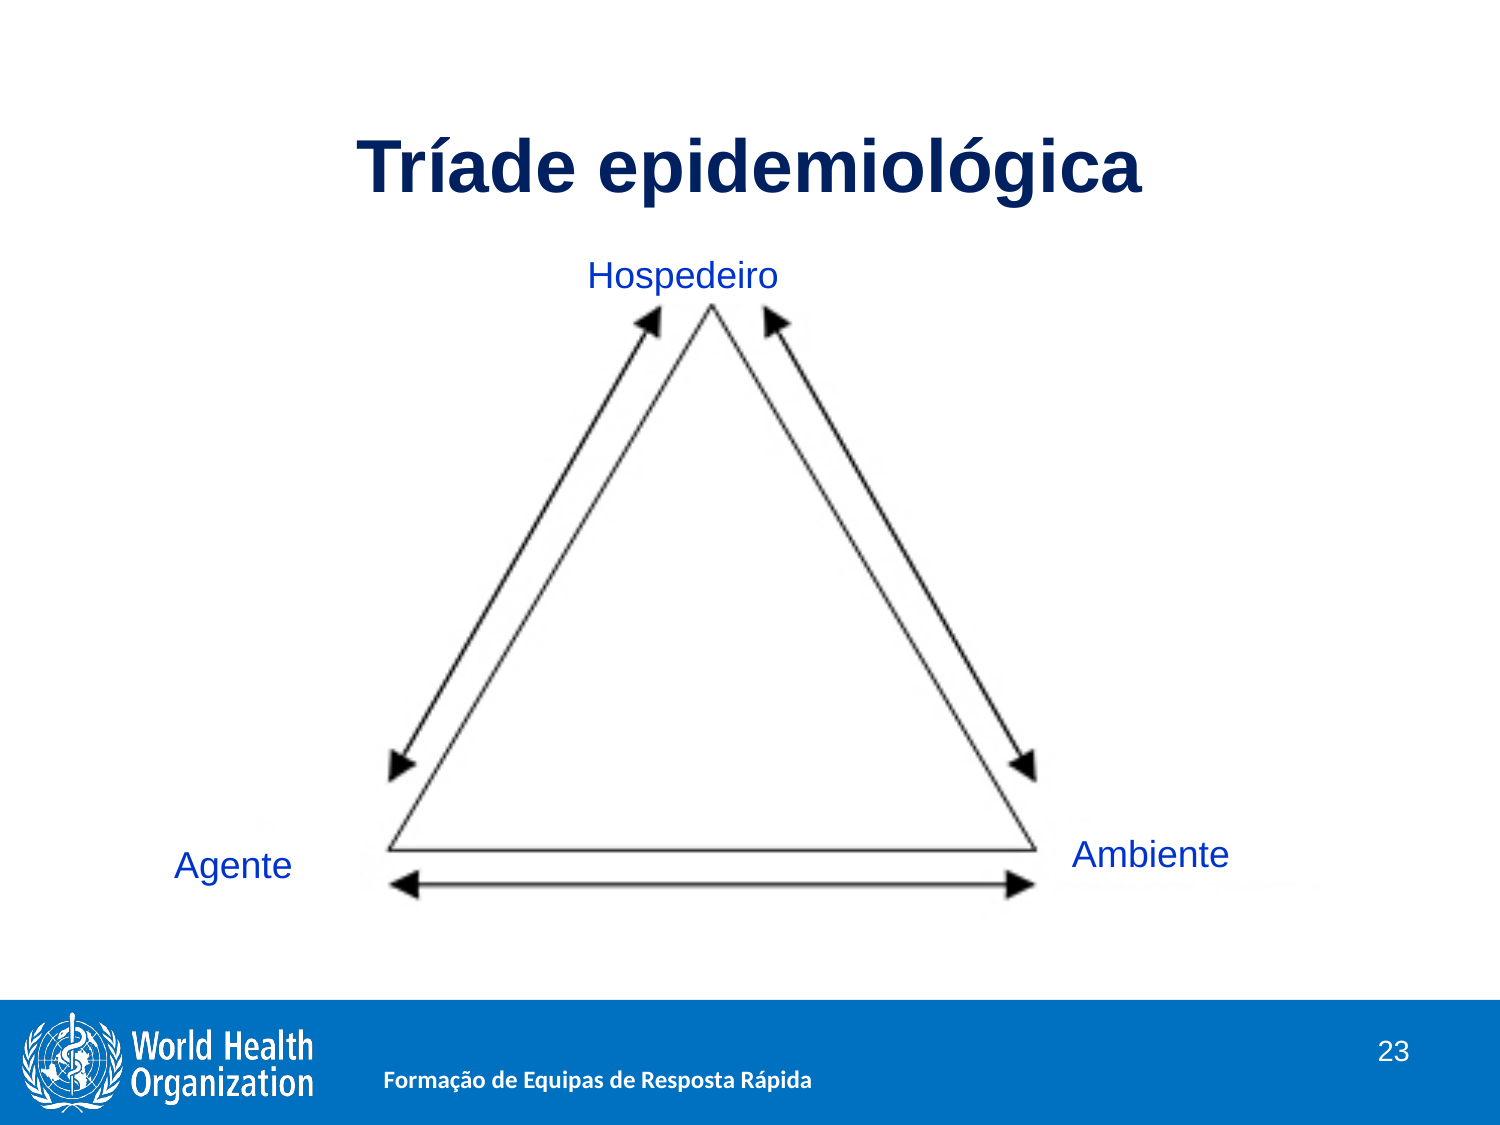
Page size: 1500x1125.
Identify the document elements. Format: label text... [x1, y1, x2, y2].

picture [134, 238, 1365, 948]
title Tríade epidemiológica [74, 103, 1426, 221]
picture [21, 1012, 313, 1113]
slide_number 23 [1074, 1024, 1425, 1103]
